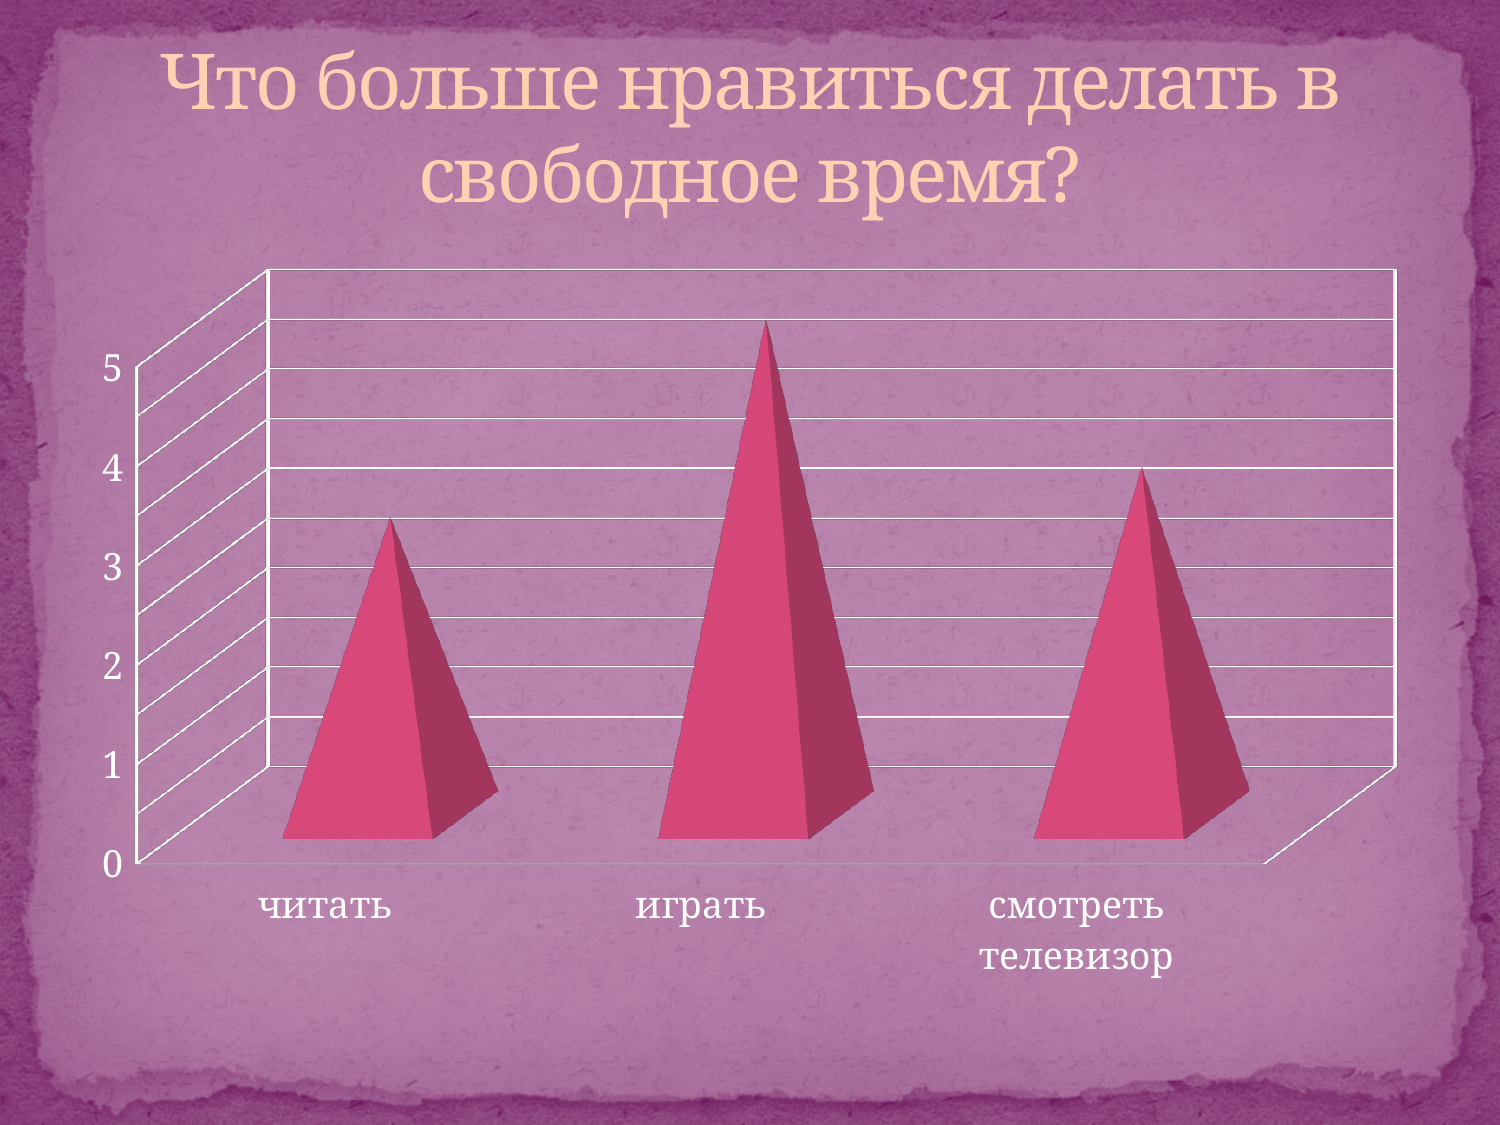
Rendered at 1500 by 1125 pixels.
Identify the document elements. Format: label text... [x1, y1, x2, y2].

title Что больше нравиться делать в свободное время? [74, 24, 1425, 225]
chart [76, 251, 1425, 999]
